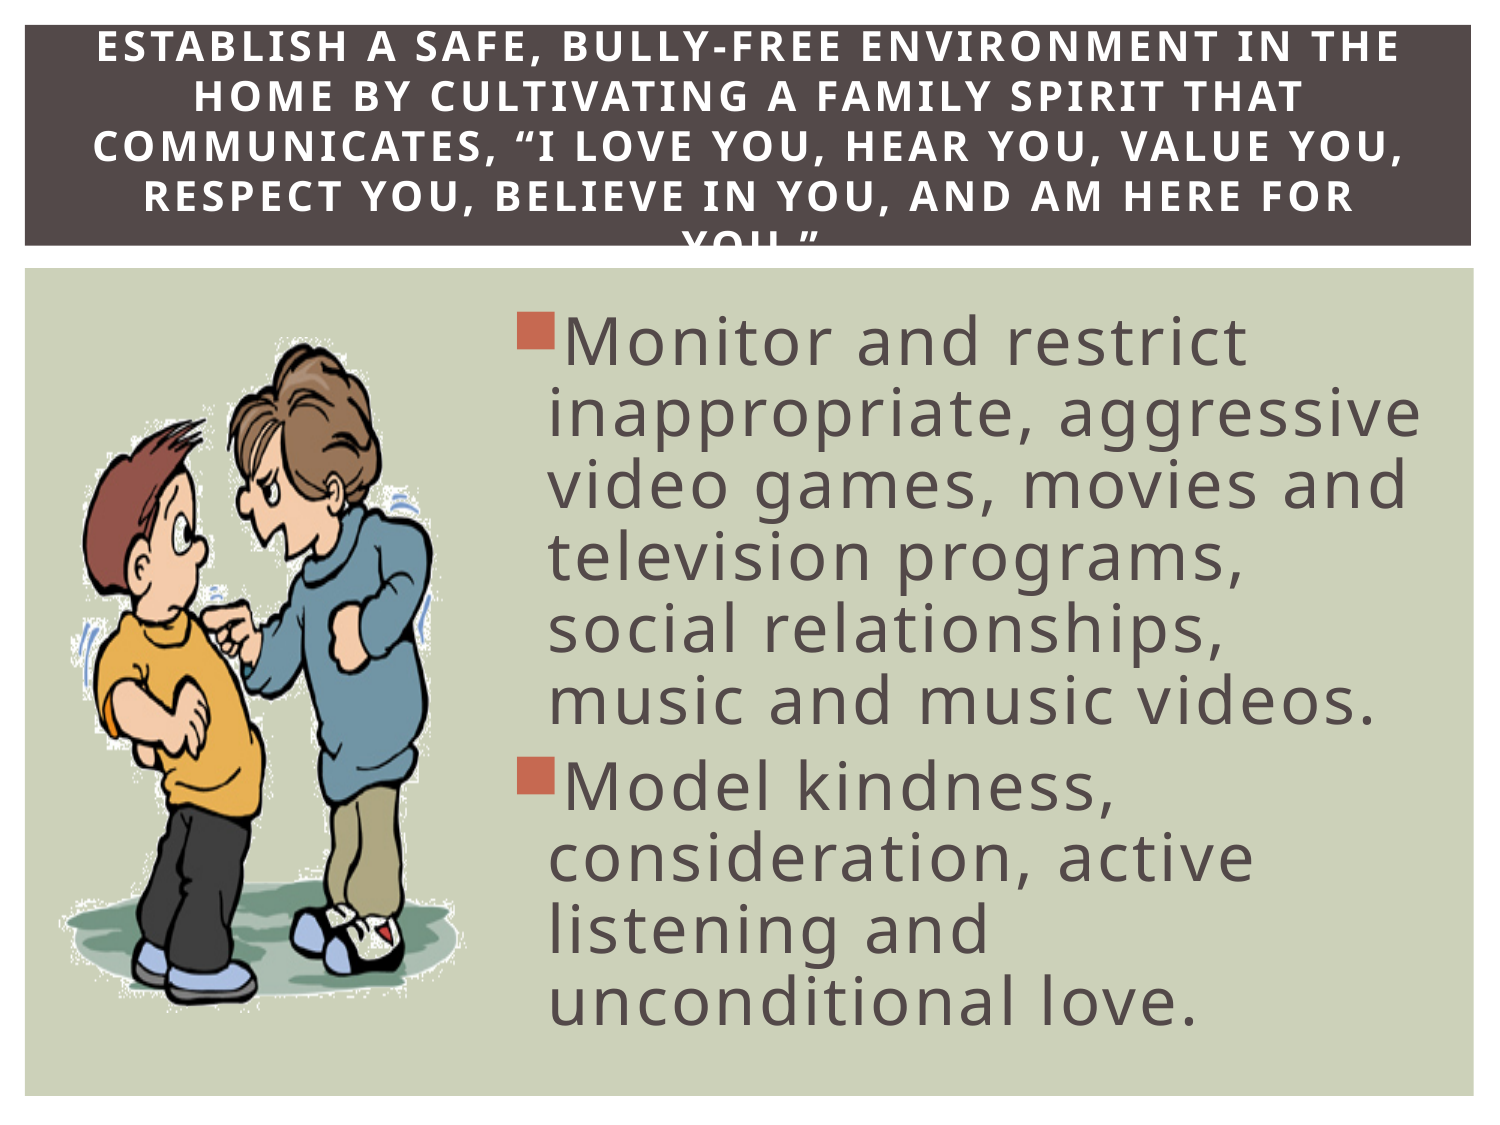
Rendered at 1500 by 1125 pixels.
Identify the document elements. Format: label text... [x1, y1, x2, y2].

title Establish a safe, bully-free environment in the home by cultivating a family spirit that communicates, “I love you, hear you, value you, respect you, believe in you, and am here for you.” [62, 58, 1438, 232]
picture [0, 337, 524, 1013]
list Monitor and restrict inappropriate, aggressive video games, movies and television programs, social relationships, music and music videos. Model kindness, consideration, active listening and unconditional love. [487, 299, 1463, 1023]
